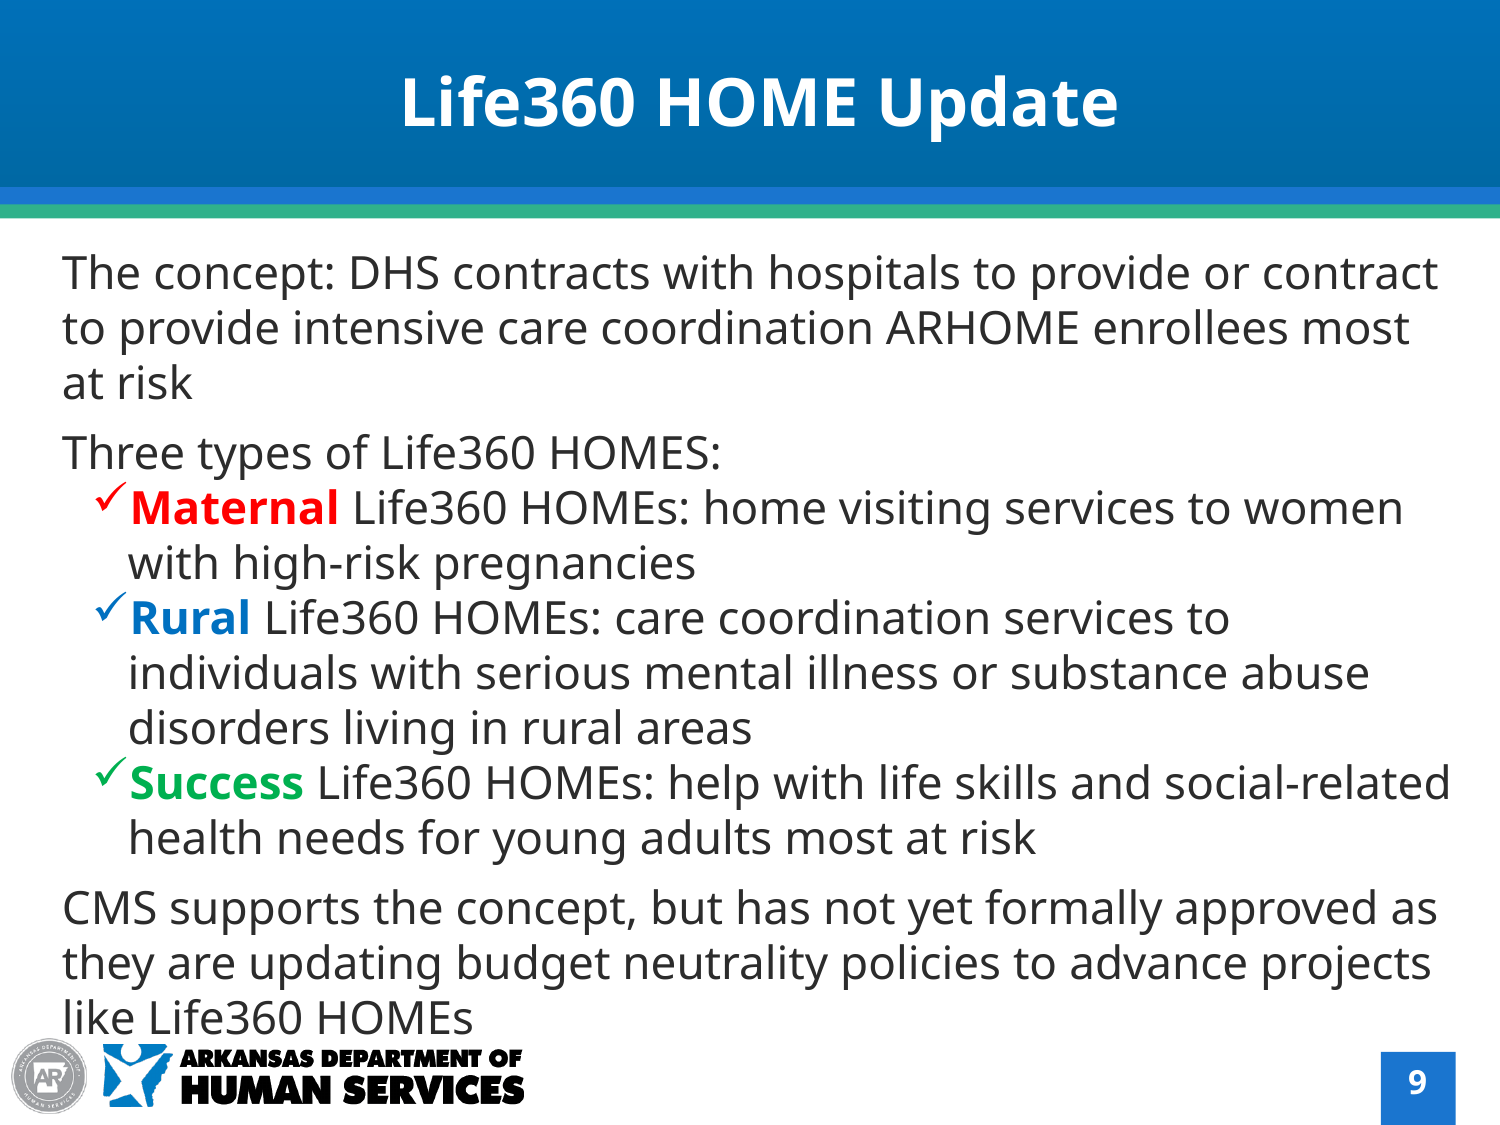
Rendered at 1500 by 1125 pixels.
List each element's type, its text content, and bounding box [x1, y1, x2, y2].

picture [11, 1038, 87, 1114]
picture [103, 1052, 524, 1107]
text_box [0, 0, 1500, 219]
text_box The concept: DHS contracts with hospitals to provide or contract to provide intensive care coordination ARHOME enrollees most at risk Three types of Life360 HOMES: Maternal Life360 HOMEs: home visiting services to women with high-risk pregnancies Rural Life360 HOMEs: care coordination services to individuals with serious mental illness or substance abuse disorders living in rural areas Success Life360 HOMEs: help with life skills and social-related health needs for young adults most at risk CMS supports the concept, but has not yet formally approved as they are updating budget neutrality policies to advance projects like Life360 HOMEs [47, 236, 1473, 1052]
